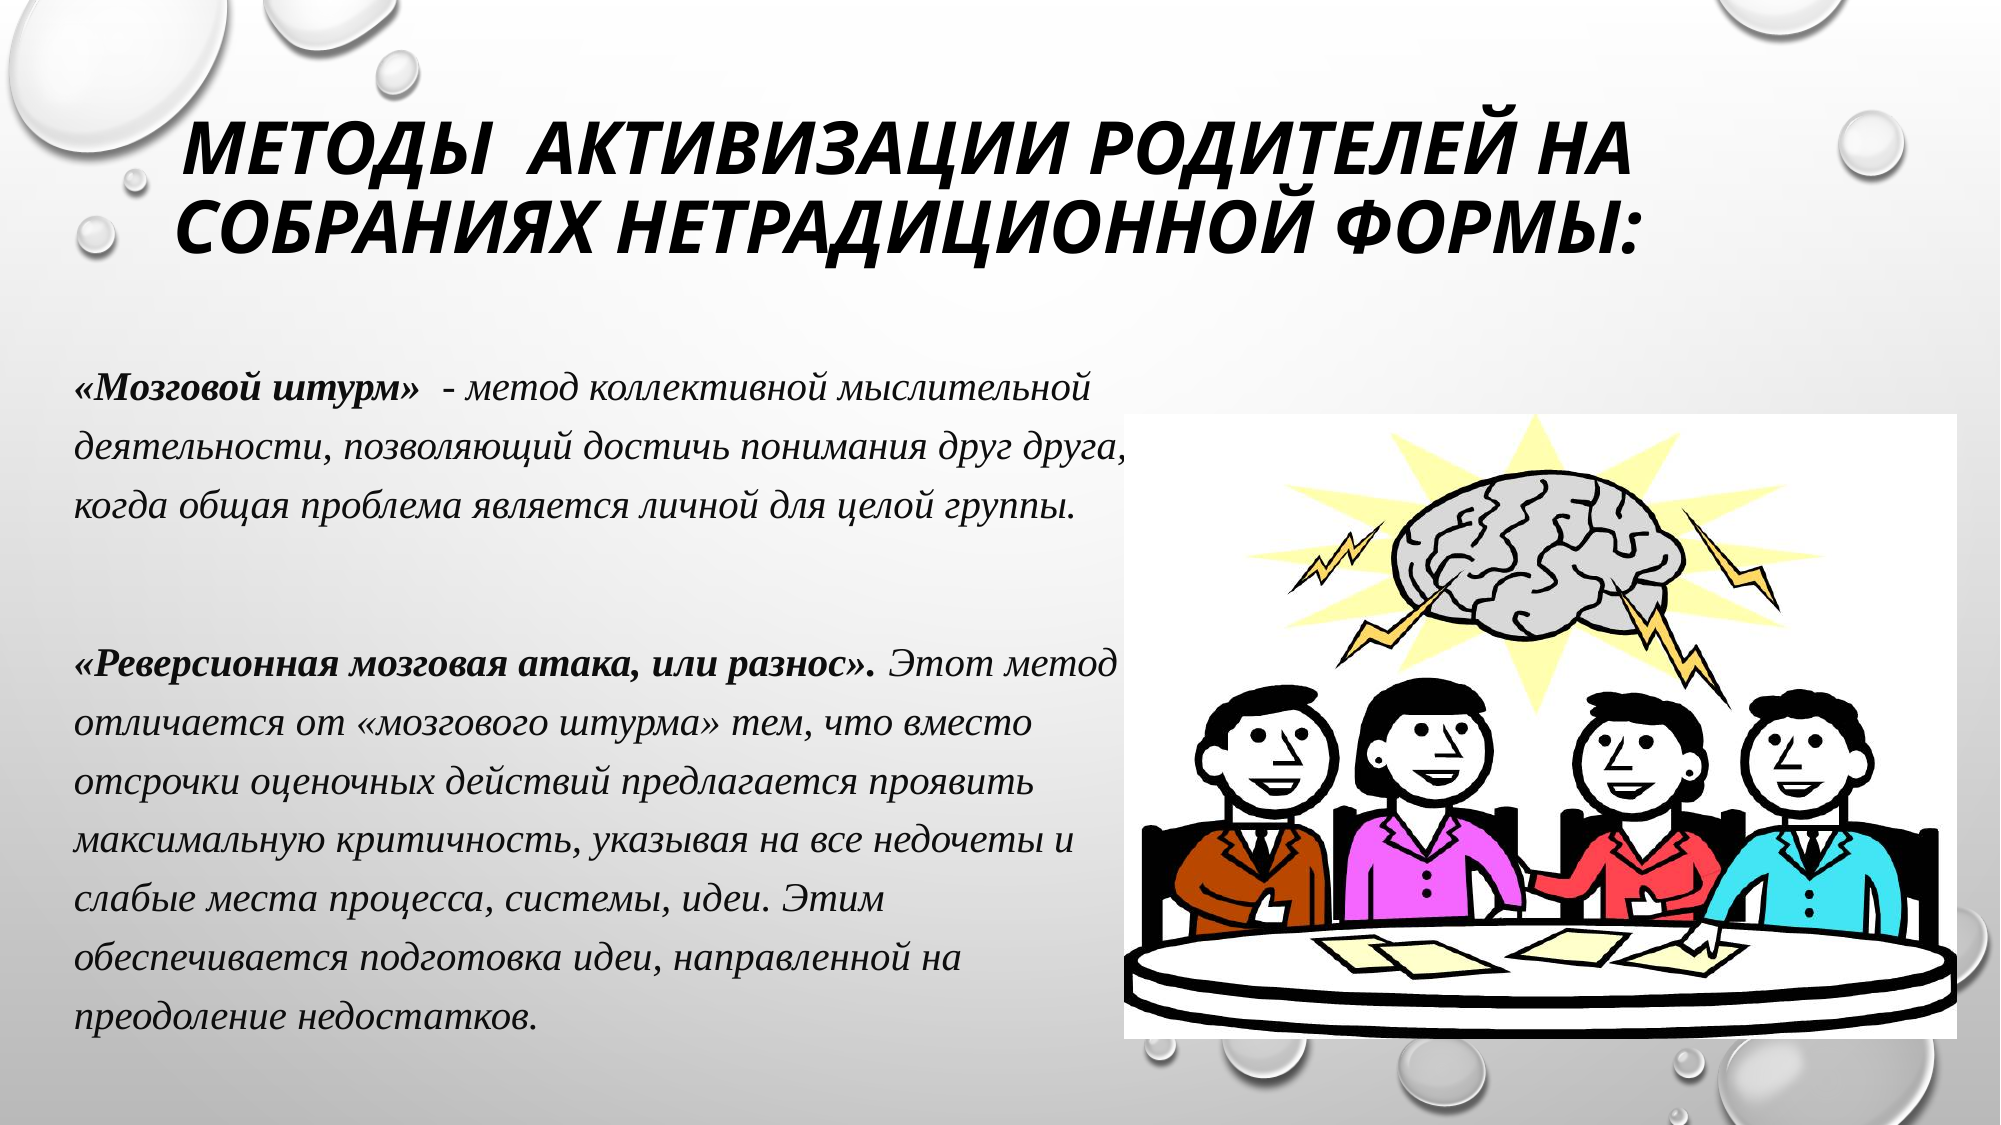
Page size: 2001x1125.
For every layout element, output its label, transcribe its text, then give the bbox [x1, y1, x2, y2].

title Методы активизации родителей на собраниях нетрадиционной формы: [149, 28, 1666, 366]
picture [0, 0, 2000, 1125]
list «Мозговой штурм» - метод коллективной мыслительной деятельности, позволяющий достичь понимания друг друга, когда общая проблема является личной для целой группы. «Реверсионная мозговая атака, или разнос». Этот метод отличается от «мозгового штурма» тем, что вместо отсрочки оценочных действий предлагается проявить максимальную критичность, указывая на все недочеты и слабые места процесса, системы, идеи. Этим обеспечивается подготовка идеи, направленной на преодоление недостатков. [58, 342, 1151, 1056]
